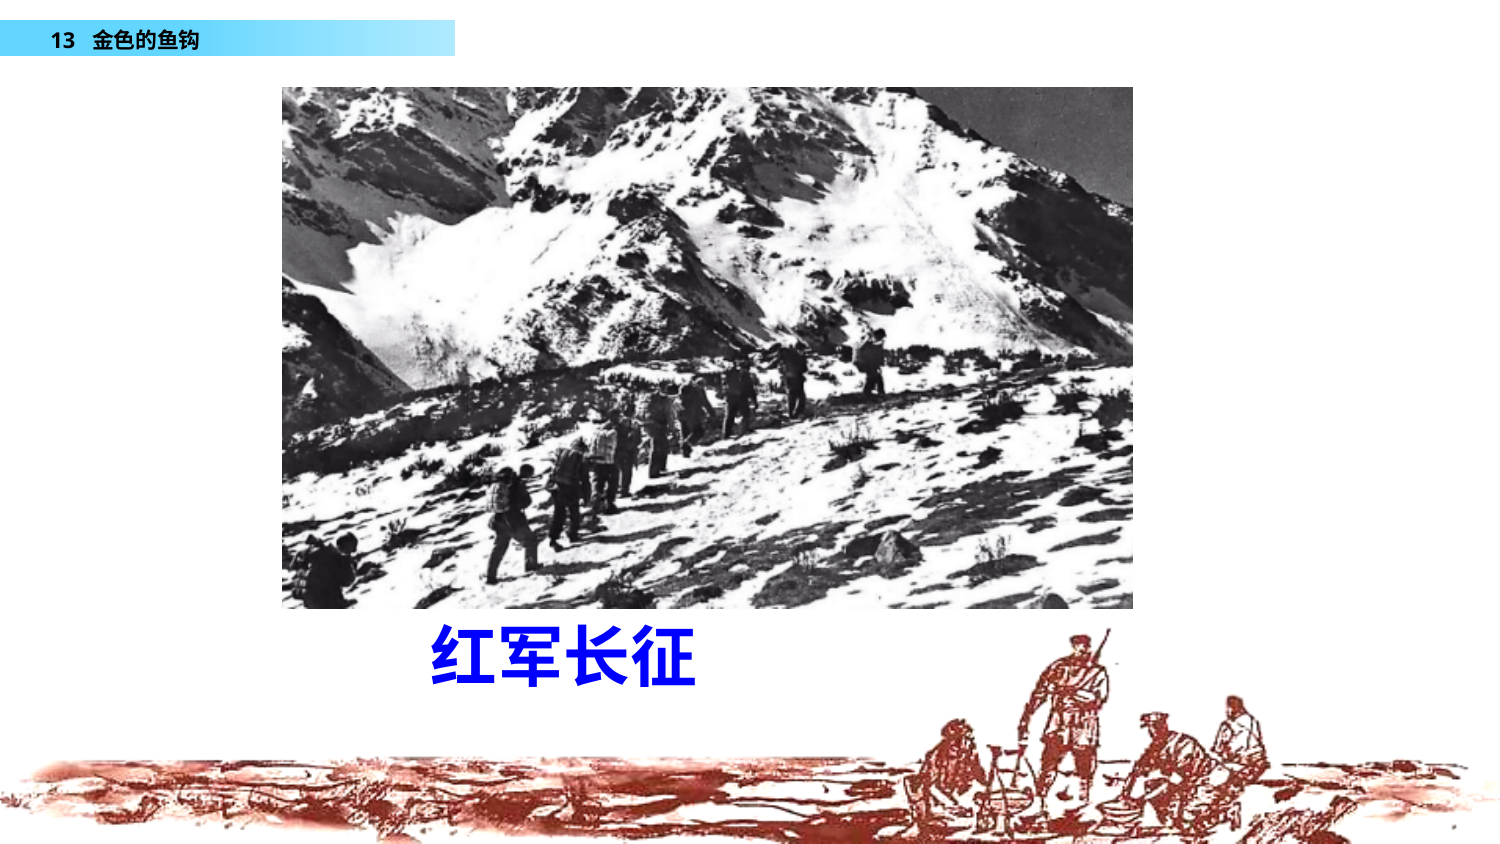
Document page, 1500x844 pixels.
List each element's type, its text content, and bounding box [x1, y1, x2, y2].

text_box 红军长征 [419, 609, 996, 700]
picture [282, 87, 1133, 609]
